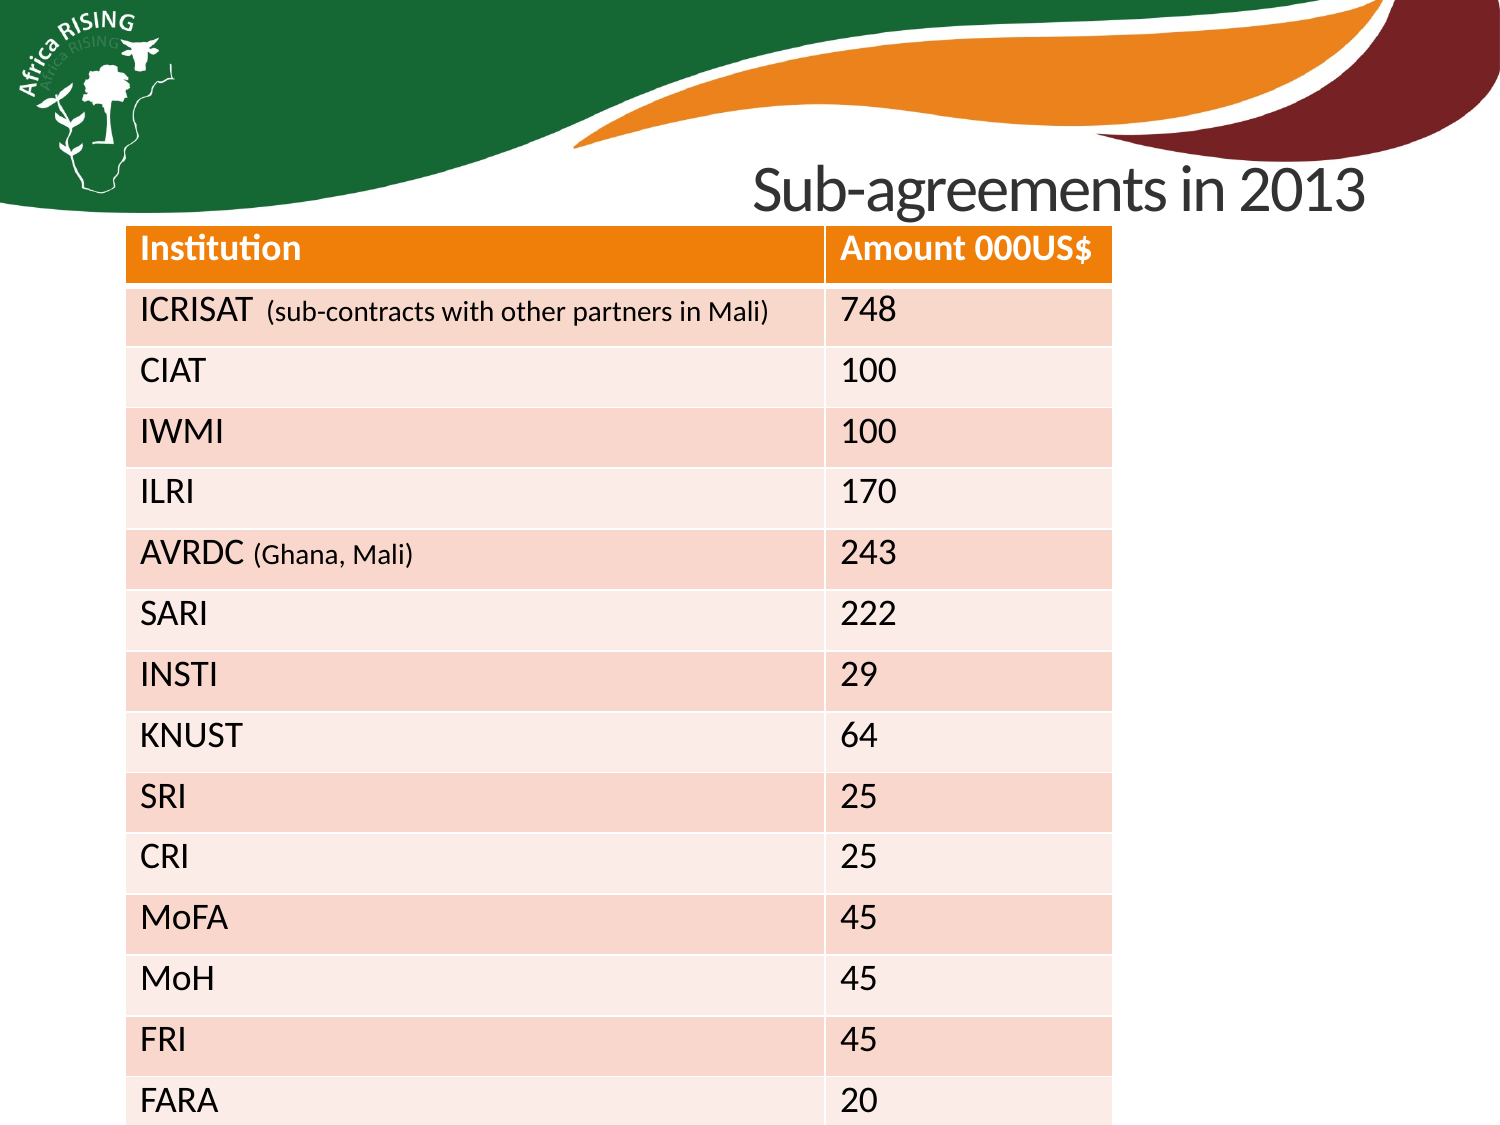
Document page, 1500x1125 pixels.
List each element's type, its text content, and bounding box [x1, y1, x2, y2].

table_cell 170 [826, 469, 1112, 528]
table_cell 748 [826, 289, 1112, 346]
table_cell 25 [826, 773, 1112, 832]
table_cell 25 [826, 834, 1112, 893]
table_cell 29 [826, 652, 1112, 711]
table_cell MoH [126, 956, 824, 1015]
table_cell ILRI [126, 469, 824, 528]
table_cell ICRISAT (sub-contracts with other partners in Mali) [126, 289, 824, 346]
picture [0, 0, 1500, 213]
table_cell MoFA [126, 895, 824, 954]
table_cell 222 [826, 591, 1112, 650]
title Sub-agreements in 2013 [737, 137, 1425, 225]
table_cell FARA [126, 1077, 824, 1125]
table_cell 45 [826, 1017, 1112, 1076]
table_cell 243 [826, 530, 1112, 589]
table_cell SRI [126, 773, 824, 832]
table_cell KNUST [126, 713, 824, 772]
table_cell 100 [826, 348, 1112, 407]
table_cell AVRDC (Ghana, Mali) [126, 530, 824, 589]
table_header Amount 000US$ [826, 226, 1112, 283]
table_cell 20 [826, 1077, 1112, 1125]
table_cell 64 [826, 713, 1112, 772]
table_cell CRI [126, 834, 824, 893]
table_cell INSTI [126, 652, 824, 711]
table_cell SARI [126, 591, 824, 650]
table_header Institution [126, 226, 824, 283]
table_cell FRI [126, 1017, 824, 1076]
table_cell CIAT [126, 348, 824, 407]
table_cell 45 [826, 895, 1112, 954]
table_cell IWMI [126, 408, 824, 467]
table_cell 45 [826, 956, 1112, 1015]
table_cell 100 [826, 408, 1112, 467]
